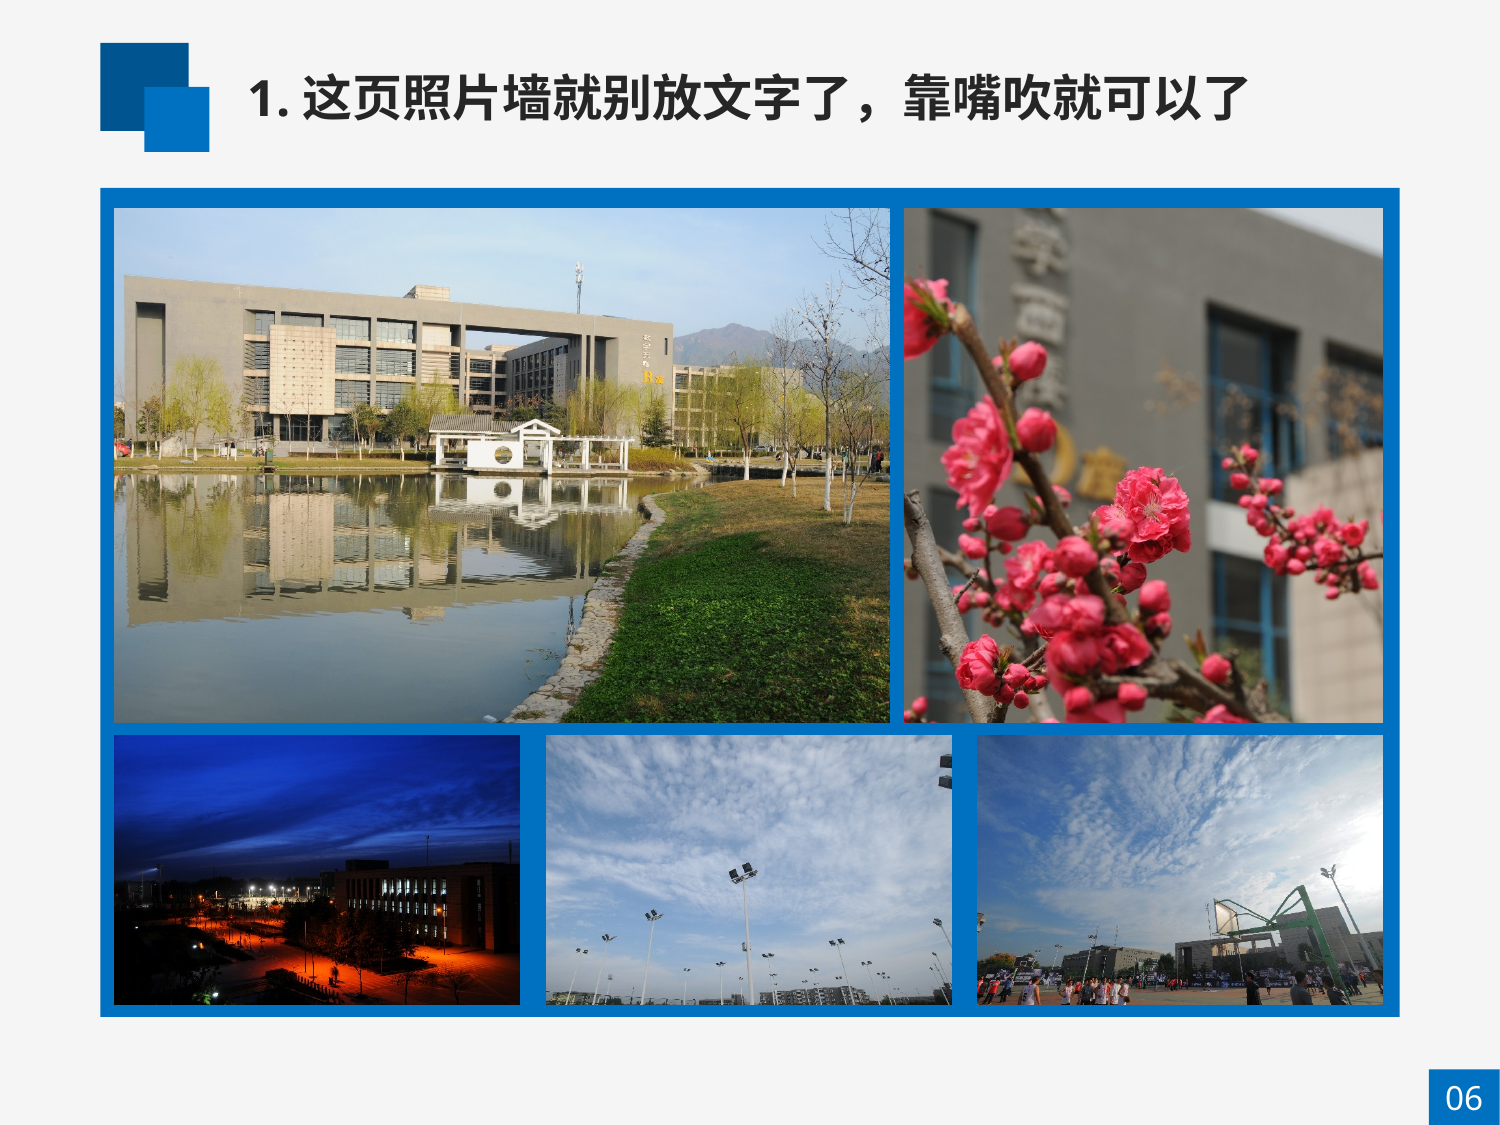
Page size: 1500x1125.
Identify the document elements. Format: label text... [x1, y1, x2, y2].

picture [546, 735, 952, 1005]
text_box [200, 1069, 1500, 1125]
picture [114, 735, 520, 1005]
text_box 1.这页照片墙就别放文字了，靠嘴吹就可以了 [232, 59, 1400, 135]
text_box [100, 42, 210, 152]
picture [114, 208, 890, 723]
picture [903, 208, 1383, 723]
text_box [99, 187, 1401, 1018]
picture [977, 735, 1383, 1005]
